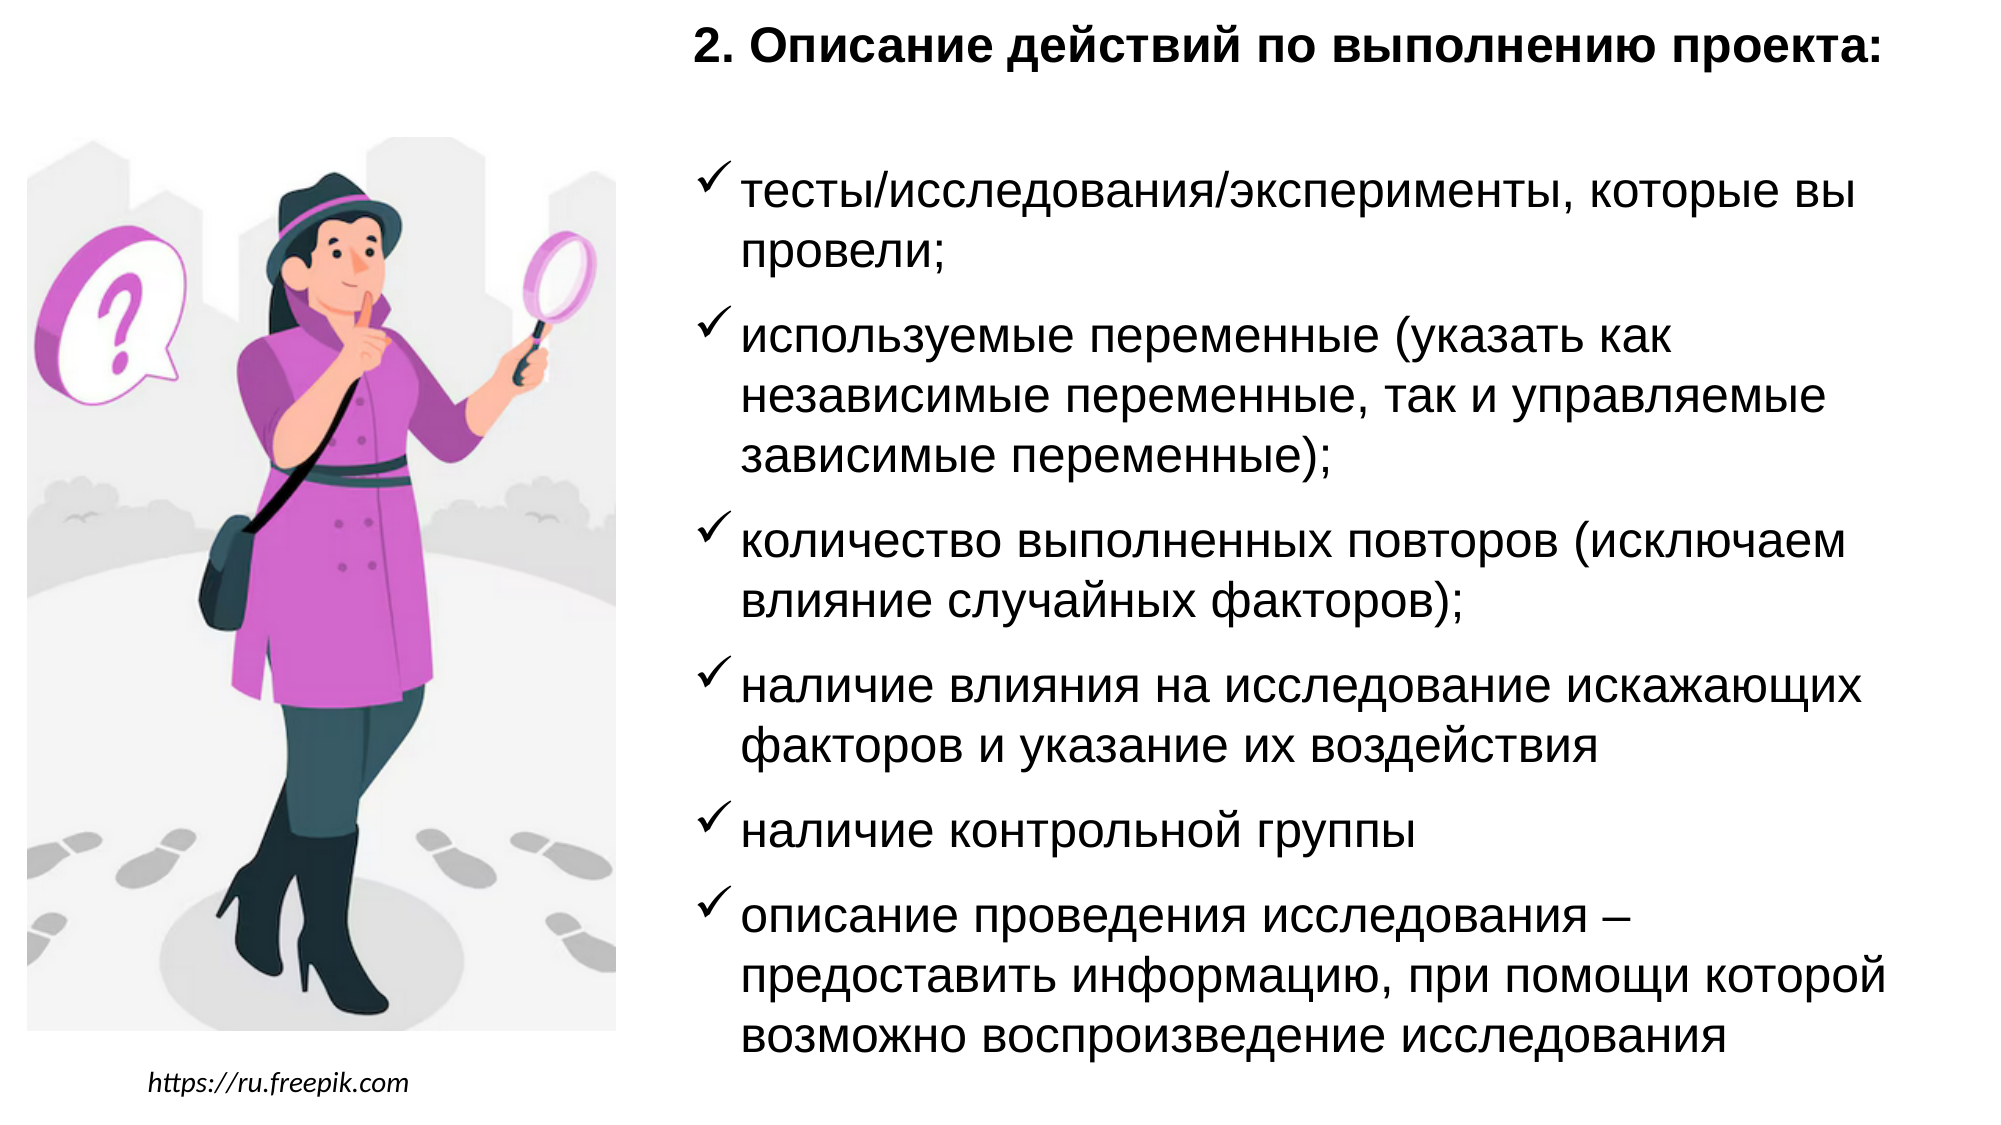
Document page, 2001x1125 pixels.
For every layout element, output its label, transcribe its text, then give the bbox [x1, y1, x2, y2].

text_box 2. Описание действий по выполнению проекта: тесты/исследования/эксперименты, которые вы провели; используемые переменные (указать как независимые переменные, так и управляемые зависимые переменные); количество выполненных повторов (исключаем влияние случайных факторов); наличие влияния на исследование искажающих факторов и указание их воздействия наличие контрольной группы описание проведения исследования – предоставить информацию, при помощи которой возможно воспроизведение исследования [678, 5, 1944, 1070]
text_box https://ru.freepik.com [48, 1055, 510, 1106]
picture [27, 137, 616, 1031]
